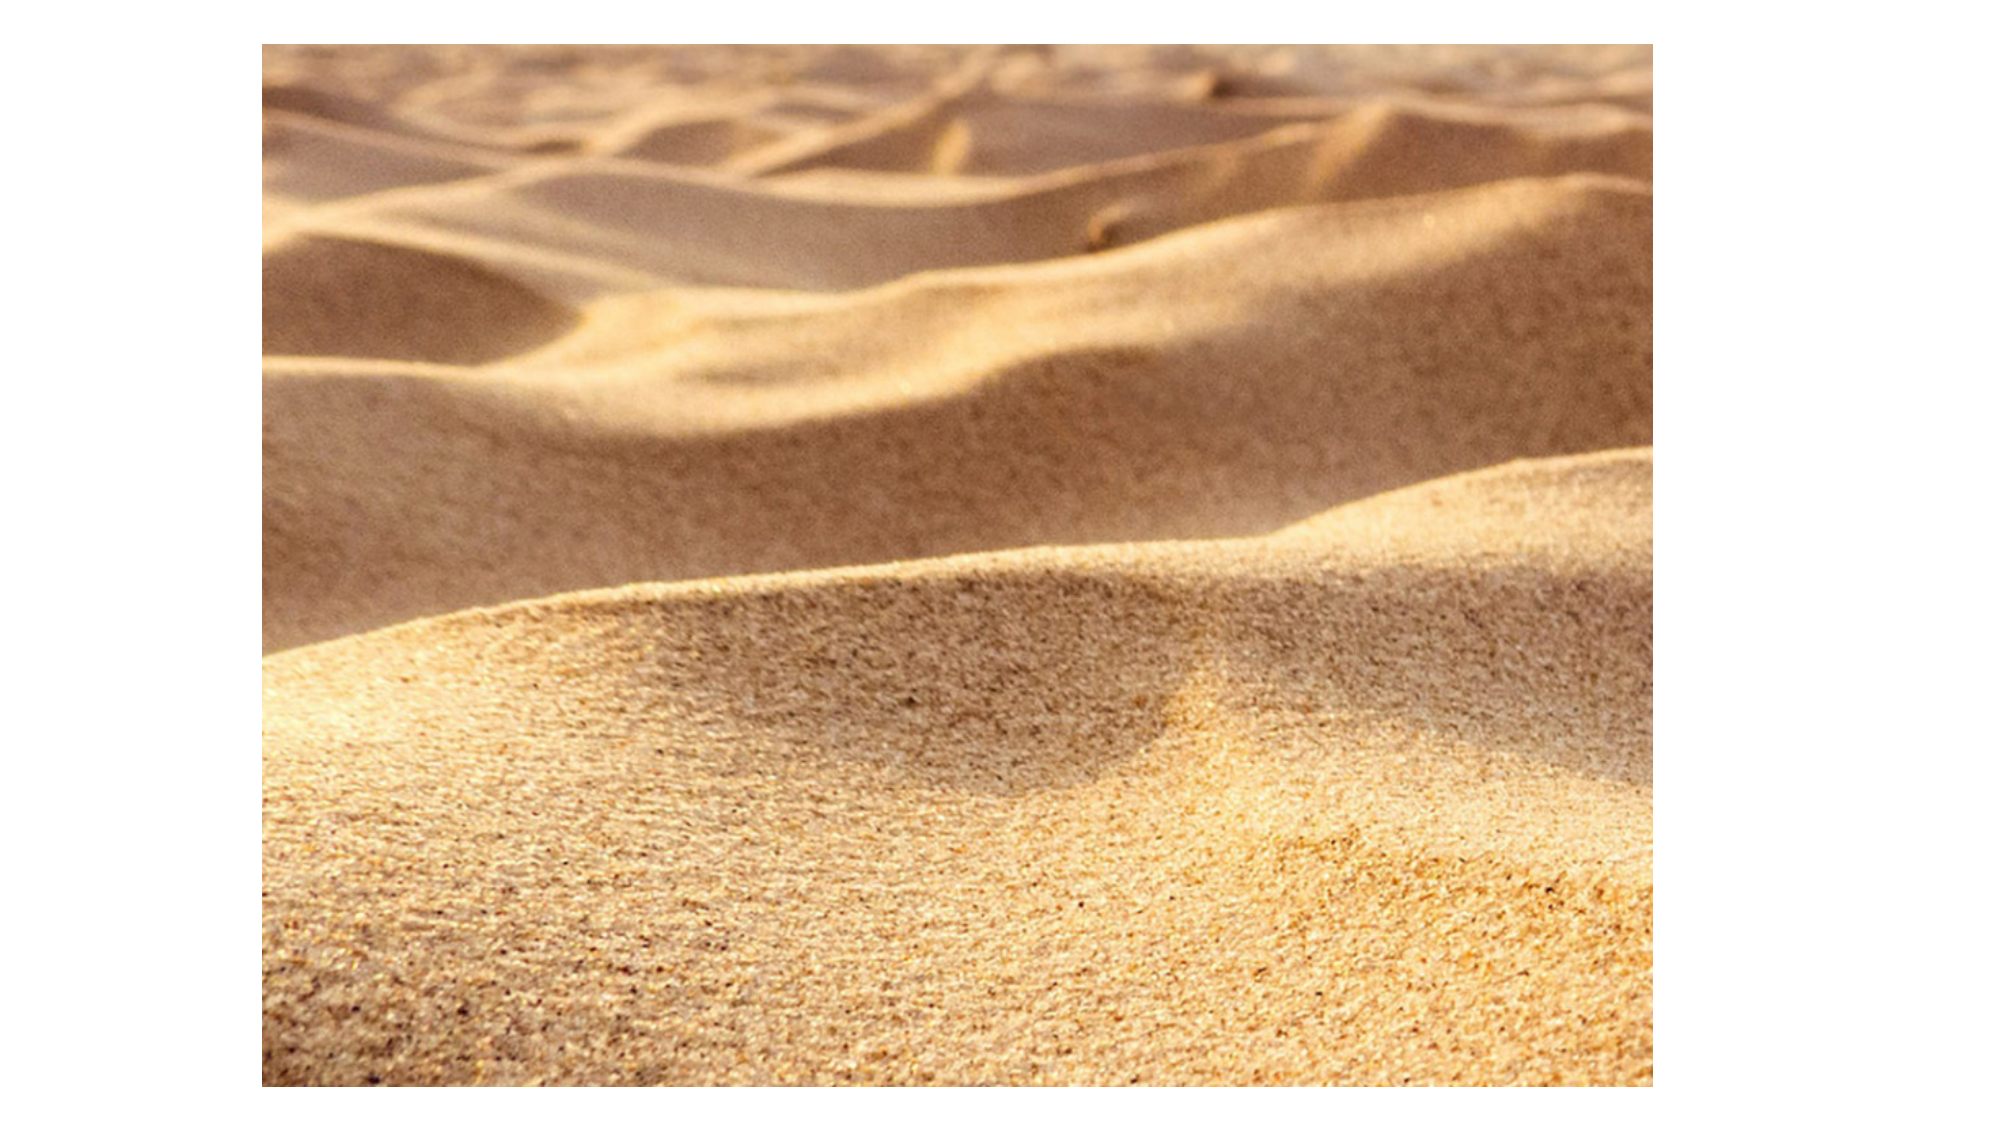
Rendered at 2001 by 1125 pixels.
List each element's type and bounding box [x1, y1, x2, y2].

picture [262, 44, 1653, 1087]
